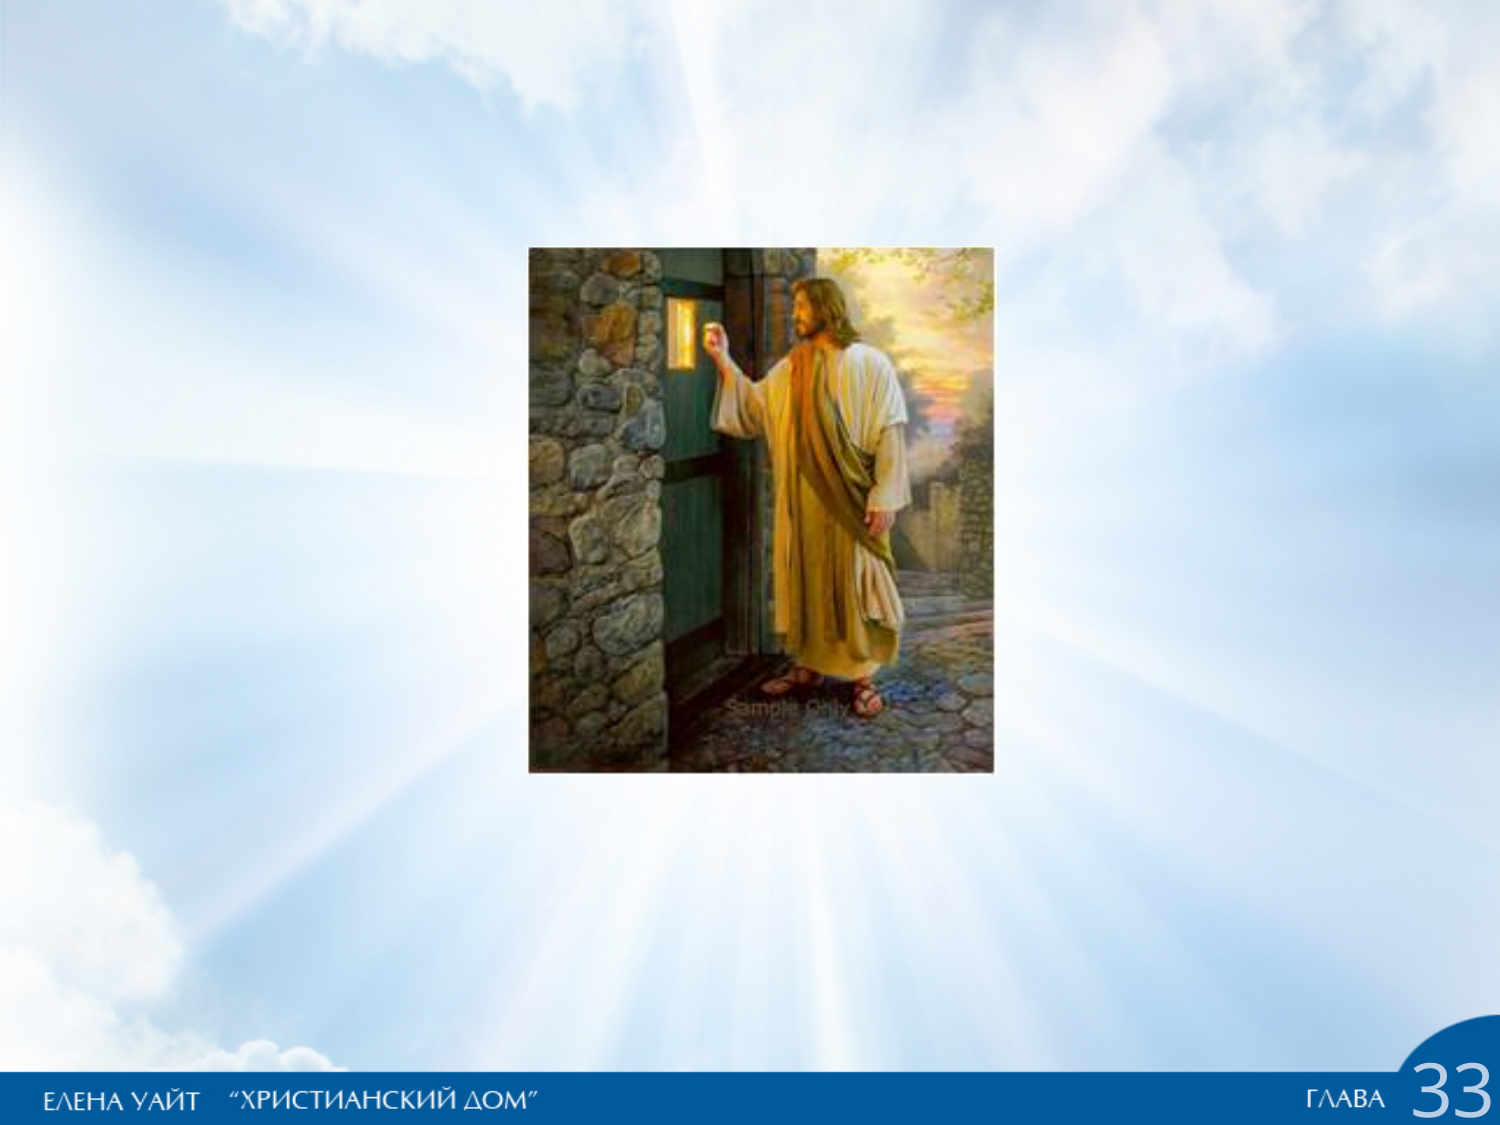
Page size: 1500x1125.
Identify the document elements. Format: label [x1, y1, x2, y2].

list [527, 245, 997, 776]
picture [0, 0, 1500, 1125]
